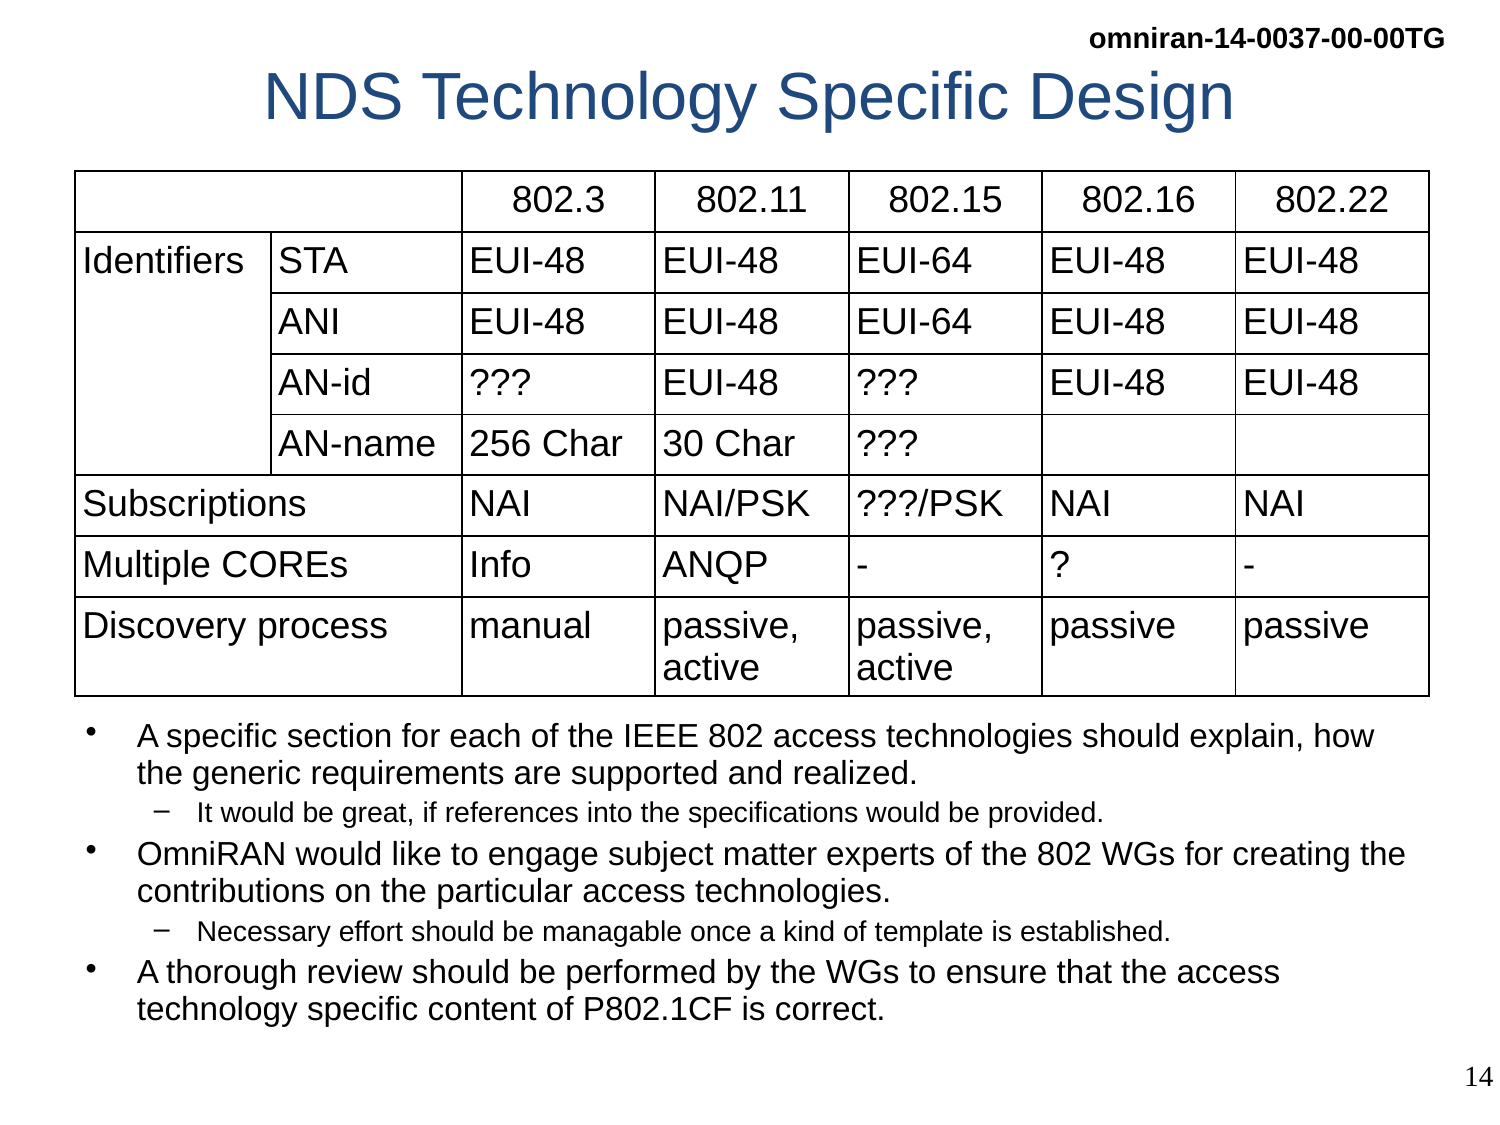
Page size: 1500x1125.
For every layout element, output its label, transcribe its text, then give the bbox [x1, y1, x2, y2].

table_cell 30 Char [656, 415, 848, 474]
table_cell NAI [1043, 476, 1235, 535]
table_cell EUI-48 [656, 294, 848, 353]
table_cell Discovery process [76, 598, 461, 695]
table_cell NAI/PSK [656, 476, 848, 535]
table_cell STA [272, 233, 461, 292]
table_cell EUI-48 [1236, 294, 1428, 353]
table_cell AN-name [272, 415, 461, 474]
table_header 802.3 [463, 172, 654, 231]
table_cell 256 Char [463, 415, 654, 474]
table_cell EUI-48 [463, 233, 654, 292]
table_cell ??? [850, 355, 1041, 414]
table_cell EUI-48 [1043, 355, 1235, 414]
table_cell Multiple COREs [76, 537, 461, 596]
table_cell ??? [463, 355, 654, 414]
table_cell passive, active [850, 598, 1041, 695]
table_cell Subscriptions [76, 476, 461, 535]
table_cell ? [1043, 537, 1235, 596]
table_cell NAI [1236, 476, 1428, 535]
table_cell EUI-64 [850, 294, 1041, 353]
table_cell passive, active [656, 598, 848, 695]
table_cell ANQP [656, 537, 848, 596]
table_cell EUI-64 [850, 233, 1041, 292]
table_header 802.22 [1236, 172, 1428, 231]
table_cell manual [463, 598, 654, 695]
table_cell [1236, 415, 1428, 474]
table_header 802.16 [1043, 172, 1235, 231]
table_cell Info [463, 537, 654, 596]
table_cell passive [1043, 598, 1235, 695]
table_cell EUI-48 [656, 233, 848, 292]
table_header [76, 172, 461, 231]
table_cell Identifiers [76, 233, 270, 474]
table_cell passive [1236, 598, 1428, 695]
table_cell - [850, 537, 1041, 596]
table_header 802.15 [850, 172, 1041, 231]
table_cell EUI-48 [1043, 233, 1235, 292]
list A specific section for each of the IEEE 802 access technologies should explain, how the generic requirements are supported and realized. It would be great, if references into the specifications would be provided. OmniRAN would like to engage subject matter experts of the 802 WGs for creating the contributions on the particular access technologies. Necessary effort should be managable once a kind of template is established. A thorough review should be performed by the WGs to ensure that the access technology specific content of P802.1CF is correct. [70, 710, 1425, 1043]
table_cell ??? [850, 415, 1041, 474]
title NDS Technology Specific Design [75, 45, 1425, 170]
table_cell [1043, 415, 1235, 474]
table_header 802.11 [656, 172, 848, 231]
table_cell NAI [463, 476, 654, 535]
table_cell EUI-48 [1236, 355, 1428, 414]
table_cell - [1236, 537, 1428, 596]
table_cell EUI-48 [463, 294, 654, 353]
table_cell ANI [272, 294, 461, 353]
table_cell ???/PSK [850, 476, 1041, 535]
table_cell EUI-48 [1236, 233, 1428, 292]
table_cell AN-id [272, 355, 461, 414]
table_cell EUI-48 [1043, 294, 1235, 353]
table_cell EUI-48 [656, 355, 848, 414]
